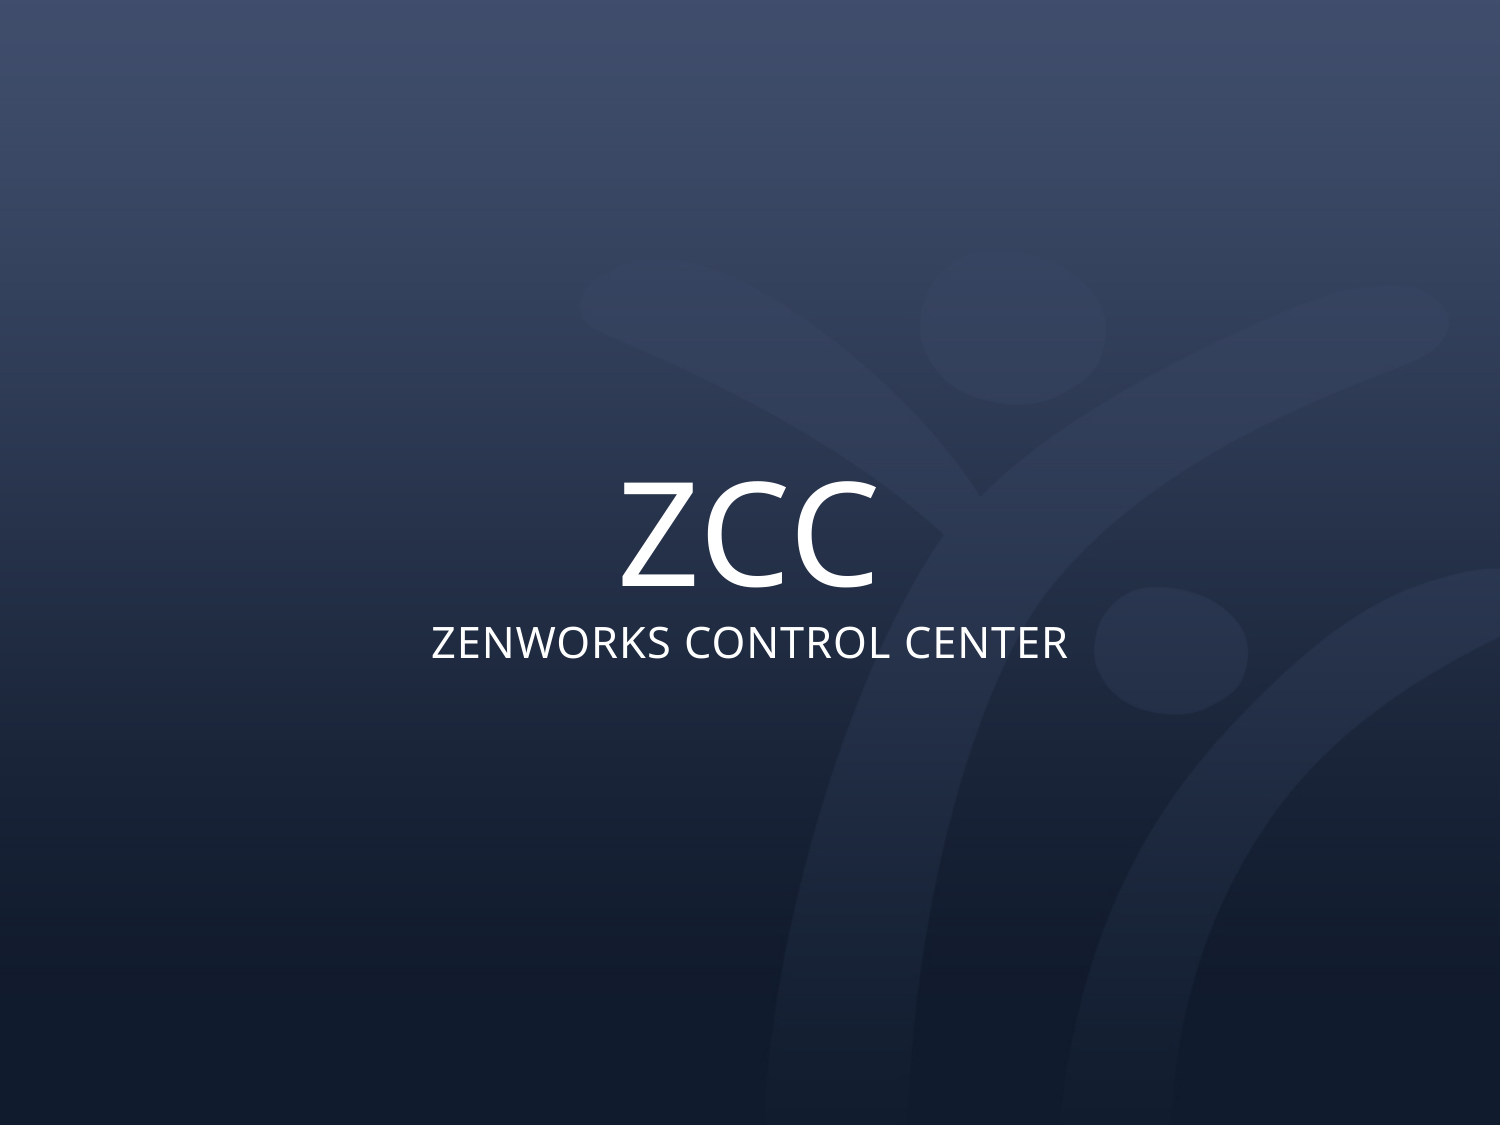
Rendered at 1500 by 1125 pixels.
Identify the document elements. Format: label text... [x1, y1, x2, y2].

picture [0, 0, 1500, 1125]
title ZCC ZENworks Control Center [112, 433, 1388, 675]
